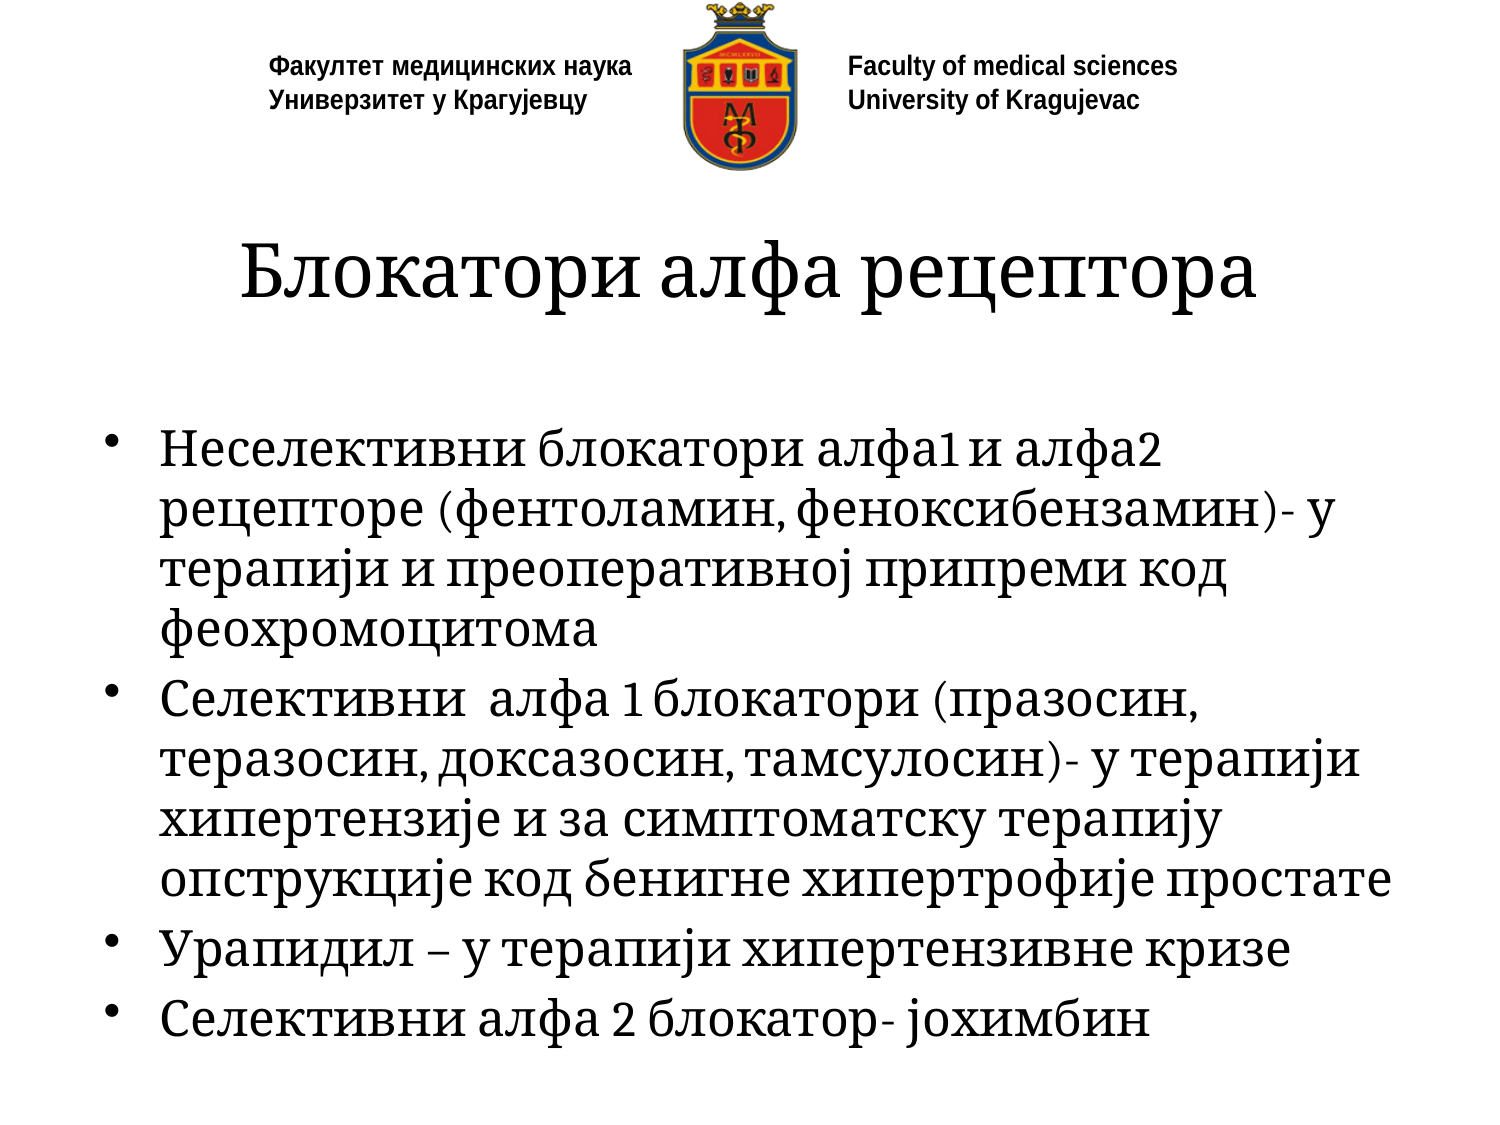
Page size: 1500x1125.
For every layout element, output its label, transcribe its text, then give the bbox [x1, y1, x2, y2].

title Блокатори алфа рецептора [74, 173, 1426, 362]
list Неселективни блокатори алфа1 и алфа2 рецепторе (фентоламин, феноксибензамин)- у терапији и преоперативној припреми код феохромоцитома Селективни алфа 1 блокатори (празосин, теразосин, доксазосин, тамсулосин)- у терапији хипертензије и за симптоматску терапију опструкције код бенигне хипертрофије простате Урапидил – у терапији хипертензивне кризе Селективни алфа 2 блокатор- јохимбин [88, 408, 1426, 1118]
